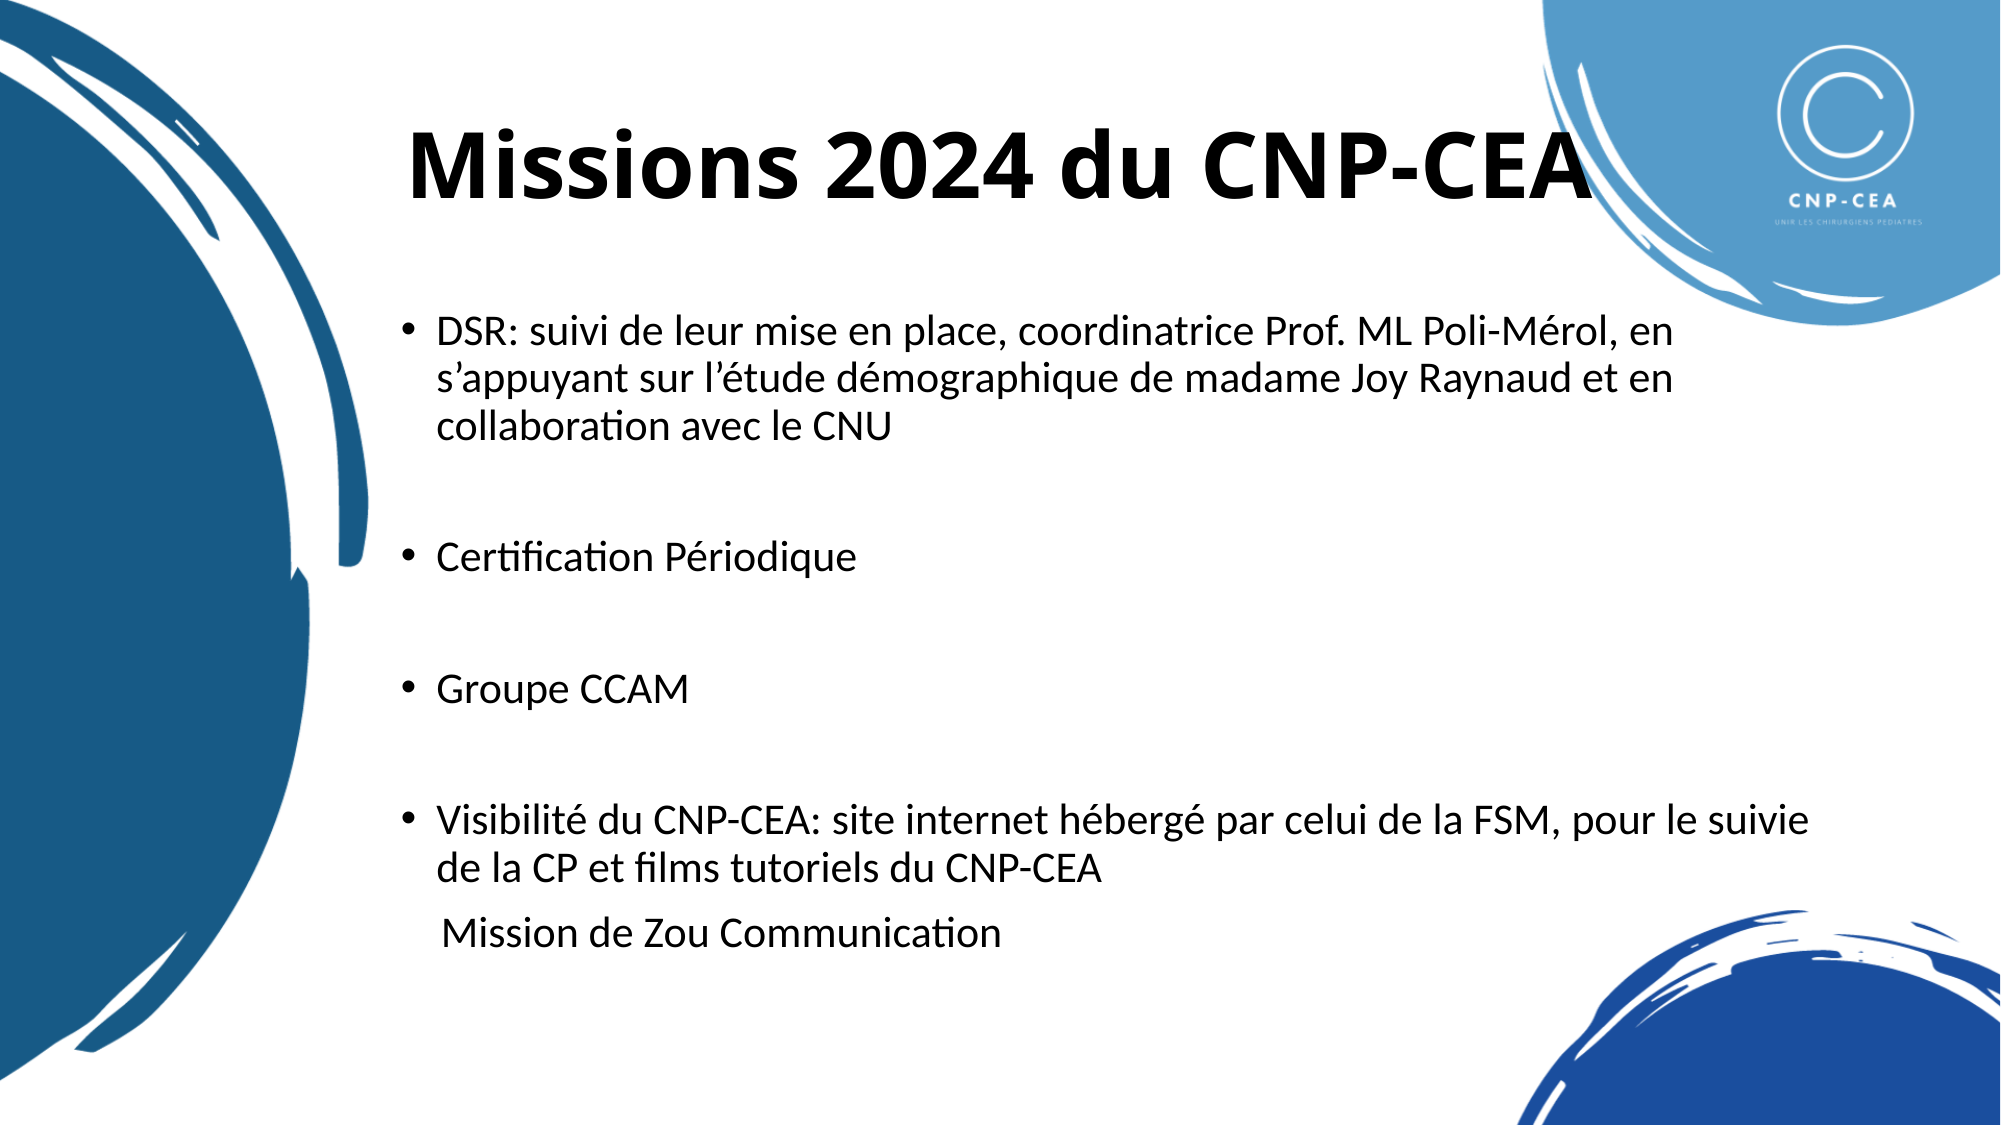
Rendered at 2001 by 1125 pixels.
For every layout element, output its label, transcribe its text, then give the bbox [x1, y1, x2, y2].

picture [0, 0, 2001, 1125]
list DSR: suivi de leur mise en place, coordinatrice Prof. ML Poli-Mérol, en s’appuyant sur l’étude démographique de madame Joy Raynaud et en collaboration avec le CNU Certification Périodique Groupe CCAM Visibilité du CNP-CEA: site internet hébergé par celui de la FSM, pour le suivie de la CP et films tutoriels du CNP-CEA Mission de Zou Communication [385, 299, 1863, 1014]
title Missions 2024 du CNP-CEA [137, 59, 1863, 278]
